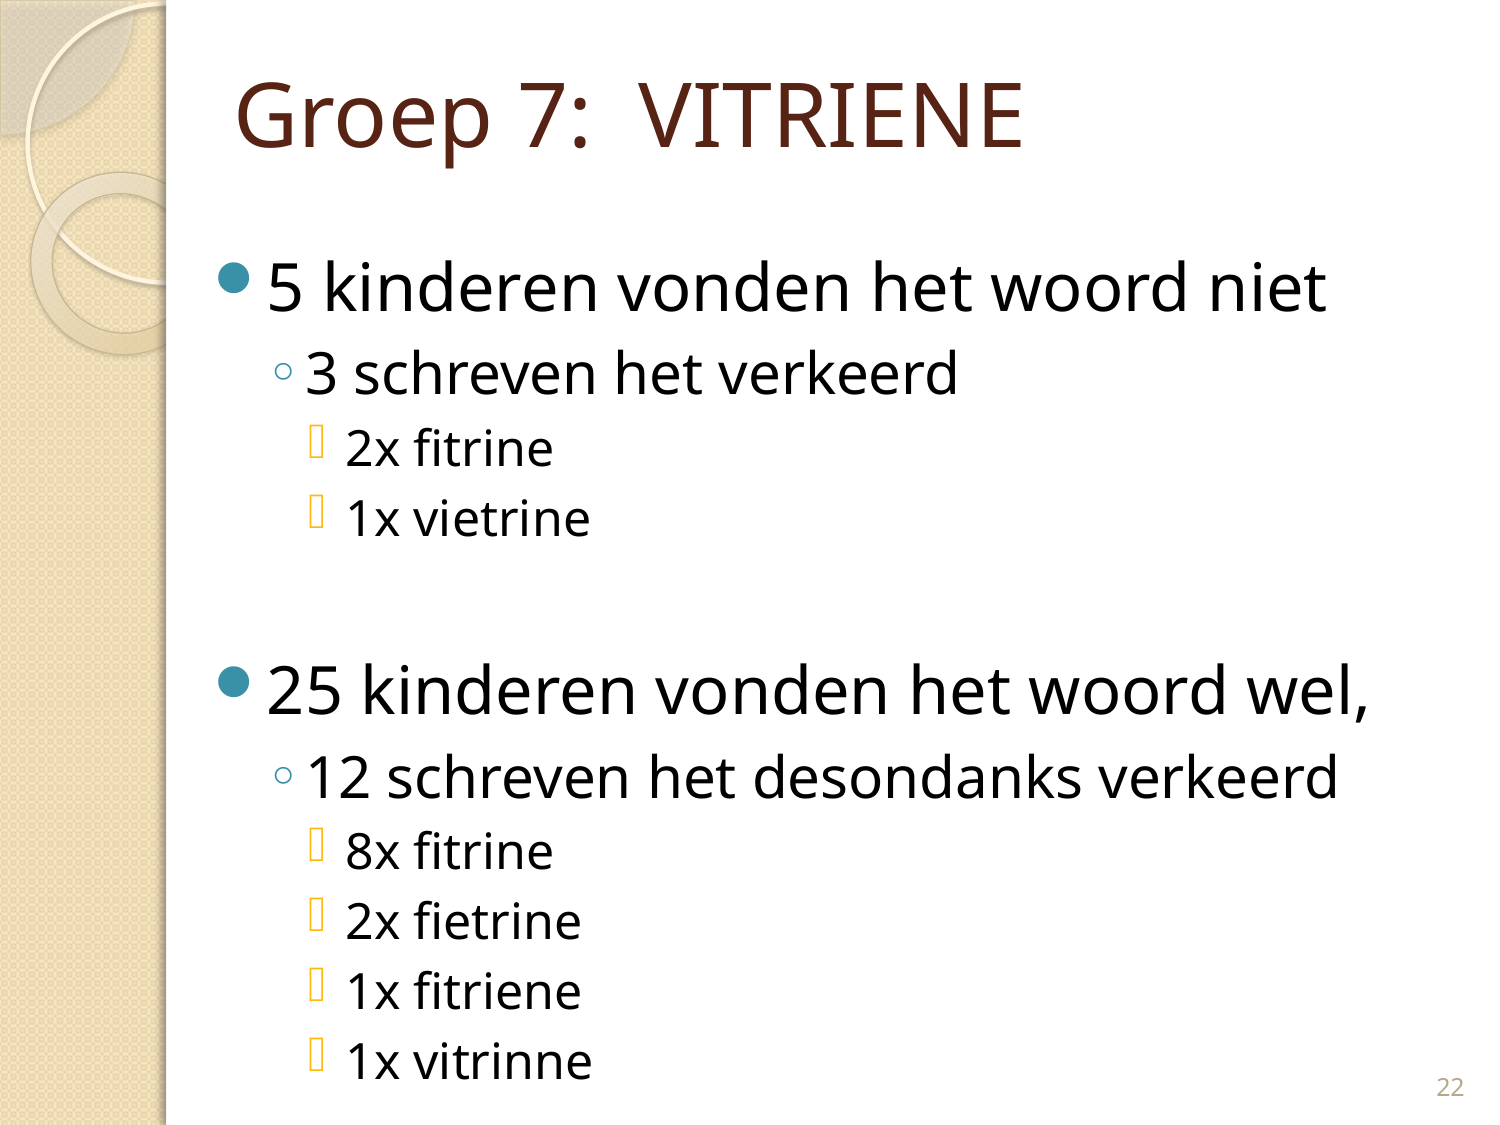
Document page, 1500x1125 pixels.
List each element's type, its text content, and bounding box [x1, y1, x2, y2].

title Groep 7: VITRIENE [218, 17, 1449, 206]
slide_number 22 [1413, 1034, 1488, 1113]
list 5 kinderen vonden het woord niet 3 schreven het verkeerd 2x fitrine 1x vietrine 25 kinderen vonden het woord wel, 12 schreven het desondanks verkeerd 8x fitrine 2x fietrine 1x fitriene 1x vitrinne [185, 237, 1486, 1125]
